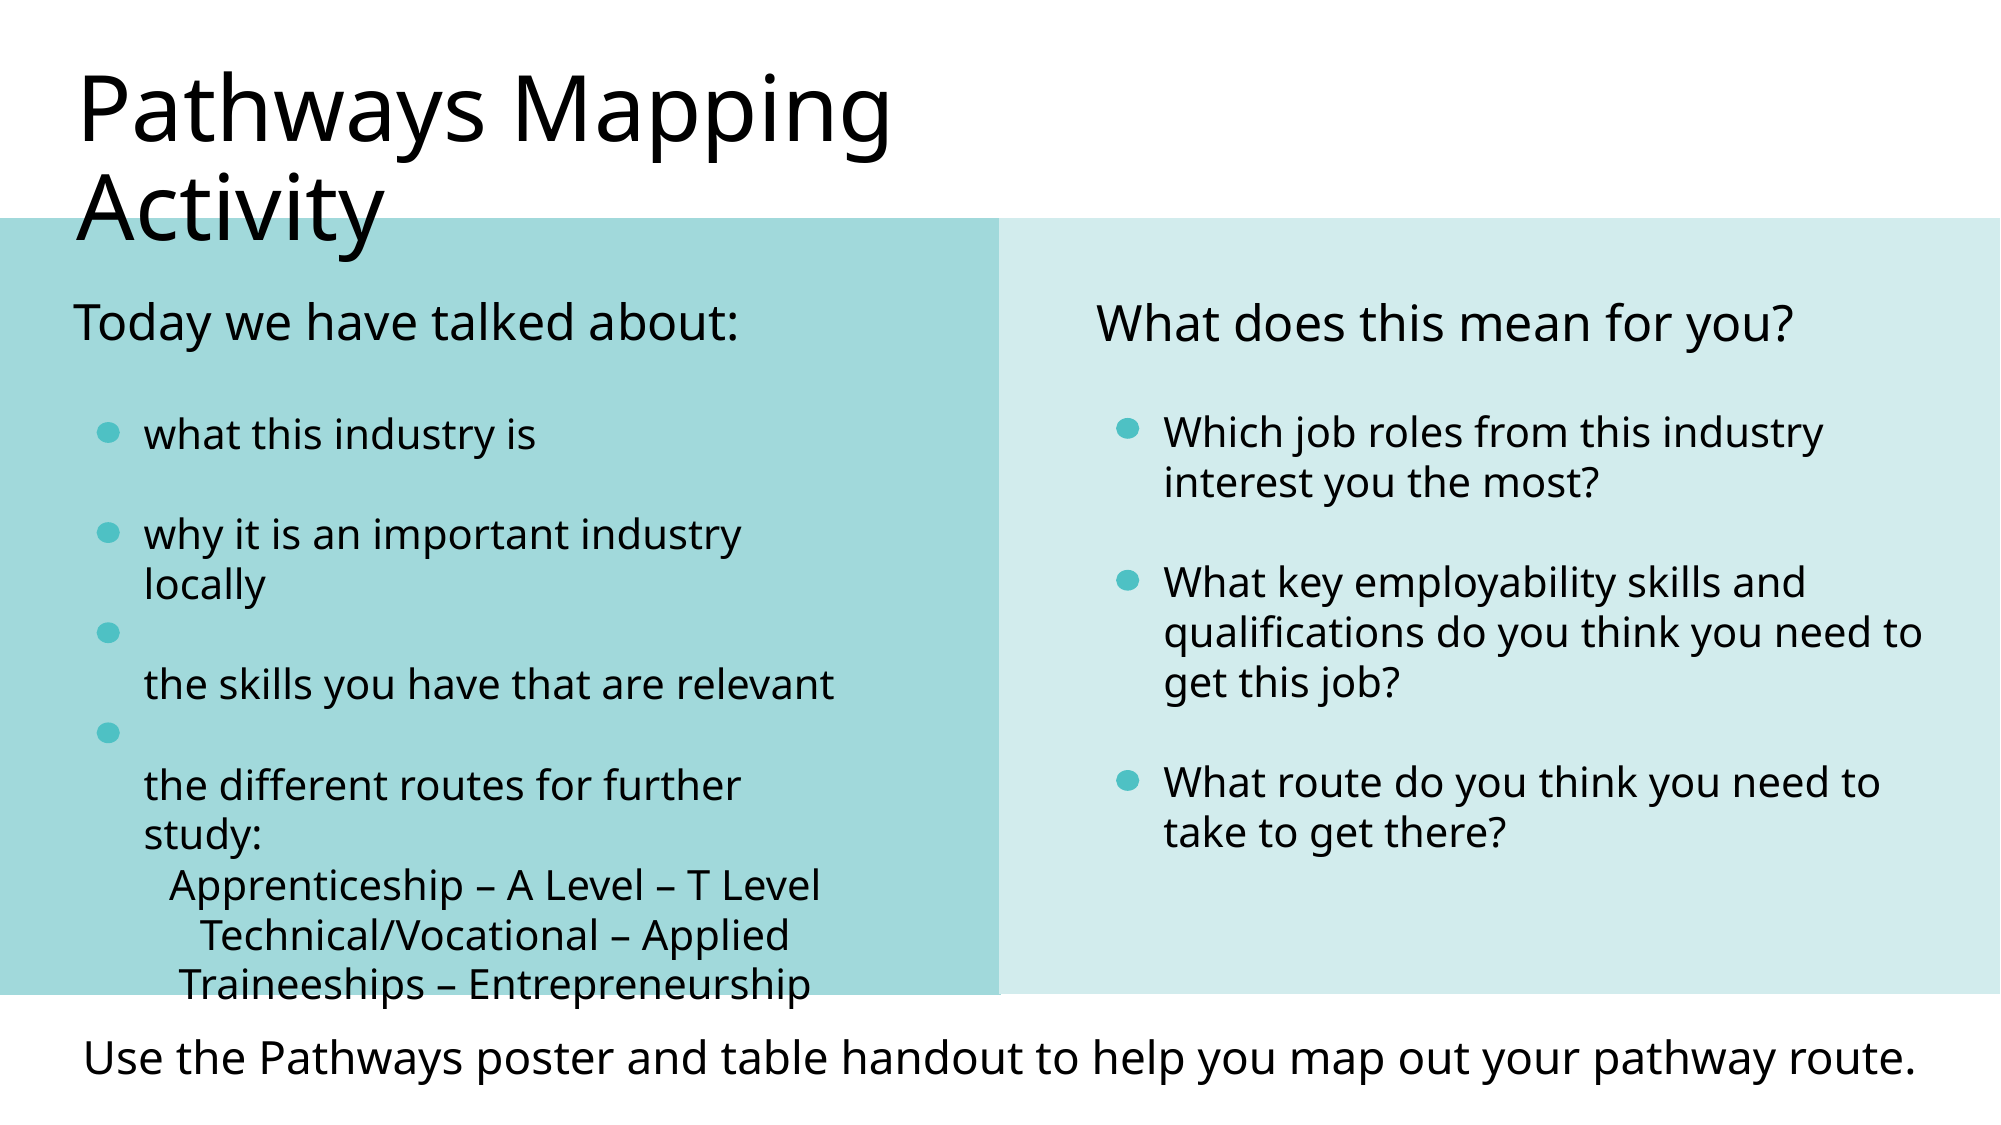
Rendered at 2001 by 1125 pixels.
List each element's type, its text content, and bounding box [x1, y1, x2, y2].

text_box Use the Pathways poster and table handout to help you map out your pathway route. [0, 1021, 2000, 1092]
text_box [1116, 770, 1140, 791]
text_box [96, 522, 120, 543]
text_box [96, 422, 120, 443]
text_box [1116, 417, 1140, 439]
text_box Which job roles from this industry interest you the most? What key employability skills and qualifications do you think you need to get this job? What route do you think you need to take to get there? [1148, 398, 1939, 913]
text_box Pathways Mapping Activity [61, 54, 1215, 219]
text_box [96, 722, 120, 744]
text_box [1116, 569, 1140, 591]
text_box Today we have talked about: [58, 283, 756, 358]
text_box what this industry is why it is an important industry locally the skills you have that are relevant the different routes for further study: Apprenticeship – A Level – T Level Technical/Vocational – Applied Traineeships – Entrepreneurship [129, 400, 862, 1016]
text_box [96, 622, 120, 644]
text_box [0, 218, 1001, 995]
text_box [999, 218, 2000, 994]
text_box What does this mean for you? [1081, 283, 1924, 359]
